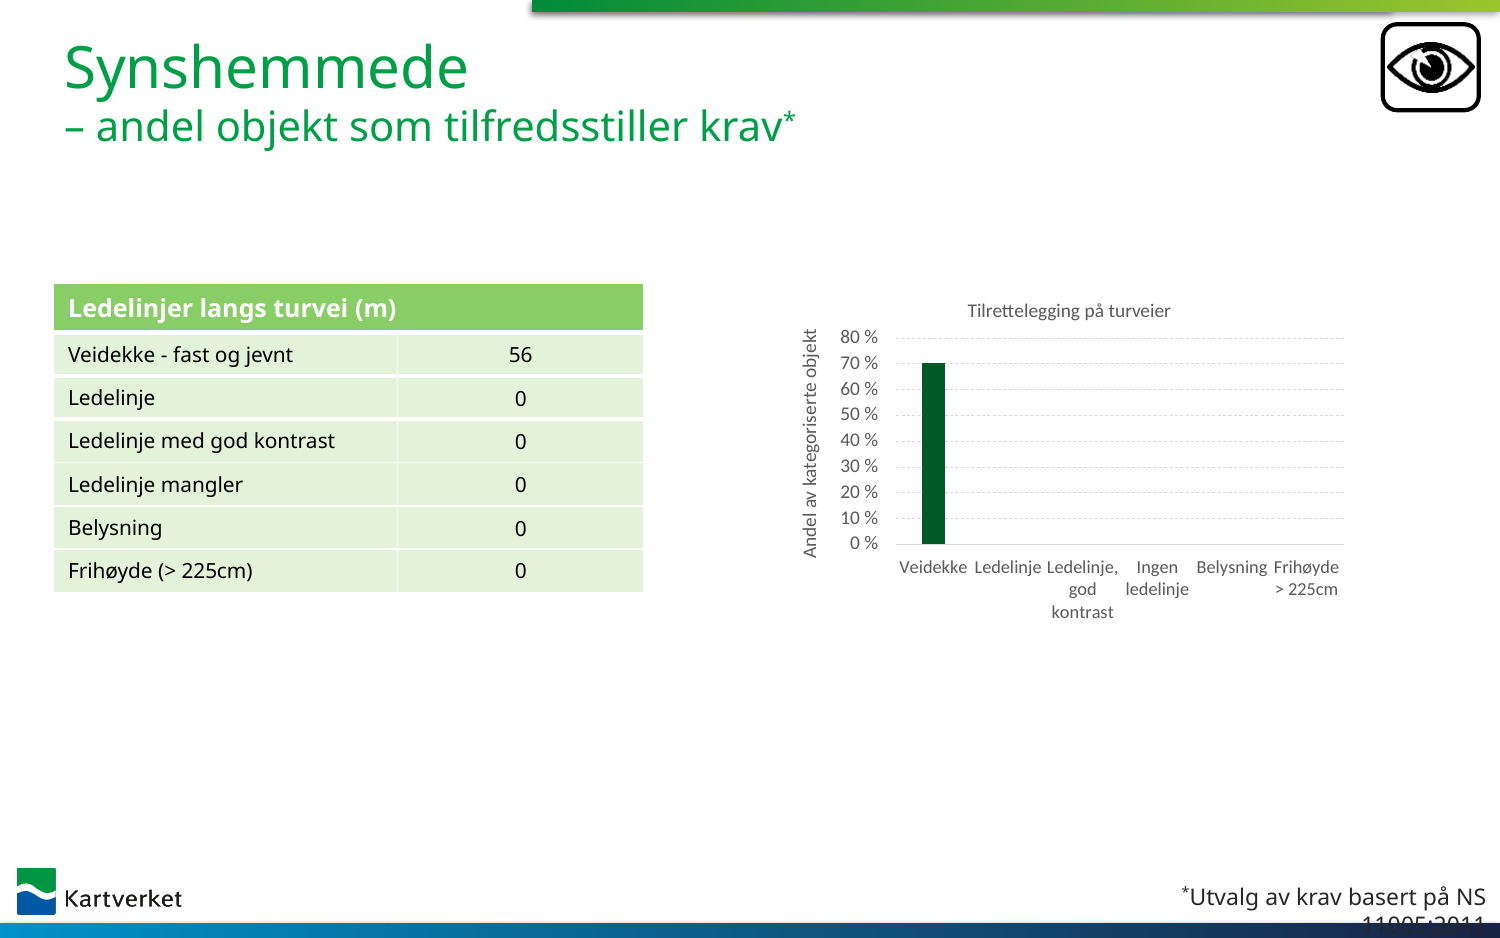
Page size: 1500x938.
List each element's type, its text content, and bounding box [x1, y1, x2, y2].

table_cell Ledelinje [54, 378, 397, 417]
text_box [1382, 24, 1480, 111]
table_cell Veidekke - fast og jevnt [54, 335, 397, 374]
table_cell Ledelinje med god kontrast [54, 421, 397, 462]
table_cell 0 [398, 550, 643, 592]
text_box *Utvalg av krav basert på NS 11005:2011 [1068, 873, 1500, 938]
table_cell 0 [398, 421, 643, 462]
table_cell 56 [398, 335, 643, 374]
text_box Synshemmede – andel objekt som tilfredsstiller krav* [49, 24, 1431, 158]
picture [791, 291, 1348, 630]
table_header Ledelinjer langs turvei (m) [54, 284, 643, 330]
table_cell Belysning [54, 507, 397, 548]
table_cell 0 [398, 463, 643, 505]
table_cell Ledelinje mangler [54, 463, 397, 505]
table_cell 0 [398, 378, 643, 417]
table_cell Frihøyde (> 225cm) [54, 550, 397, 592]
table_cell 0 [398, 507, 643, 548]
